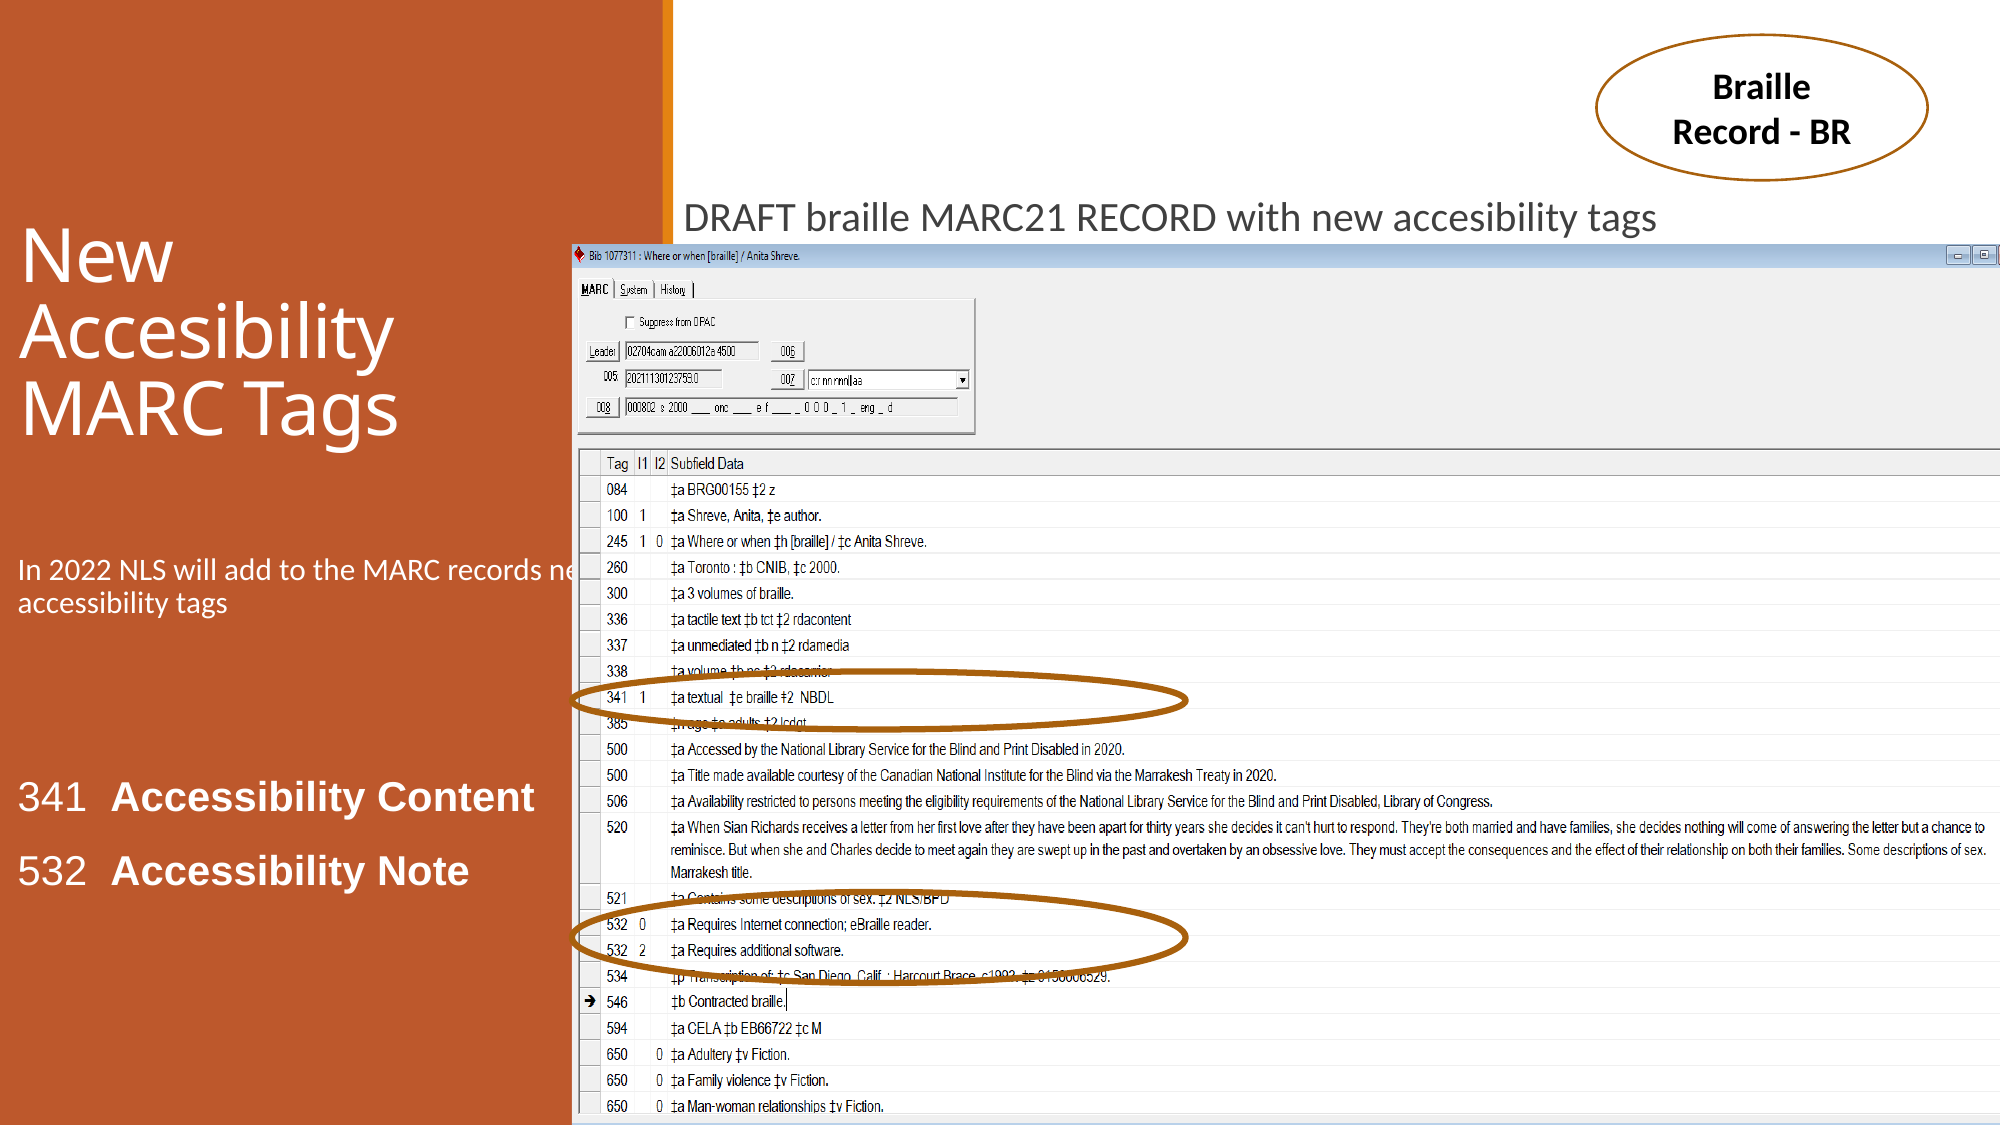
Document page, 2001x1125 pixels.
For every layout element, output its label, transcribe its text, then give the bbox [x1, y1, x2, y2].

title New Accesibility MARC Tags [4, 83, 530, 459]
list DRAFT braille MARC21 RECORD with new accesibility tags [668, 188, 1989, 242]
picture [571, 244, 2000, 1125]
text_box Braille Record - BR [1595, 33, 1929, 182]
list In 2022 NLS will add to the MARC records new accessibility tags 341 Accessibility Content 532 Accessibility Note [2, 479, 569, 1034]
